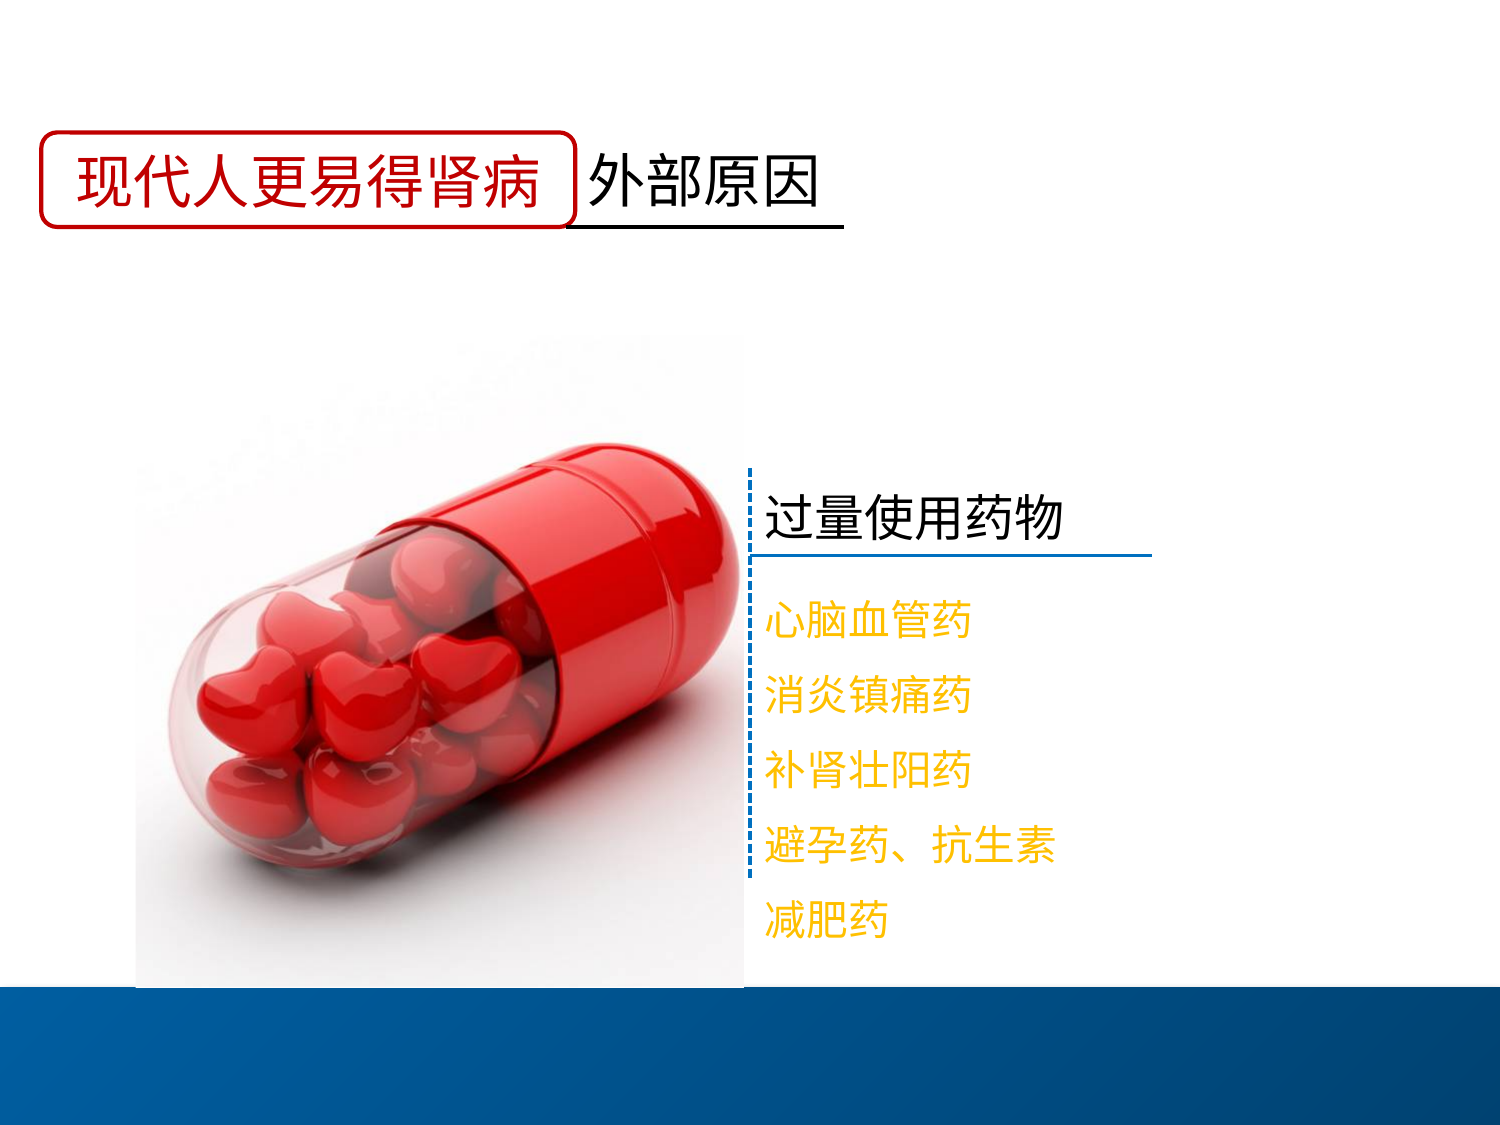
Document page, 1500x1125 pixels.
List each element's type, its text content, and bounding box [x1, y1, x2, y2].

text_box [749, 467, 1211, 1024]
text_box 现代人更易得肾病 [39, 130, 574, 230]
picture [135, 335, 745, 988]
text_box 外部原因 [572, 137, 845, 222]
text_box [0, 986, 1500, 1125]
